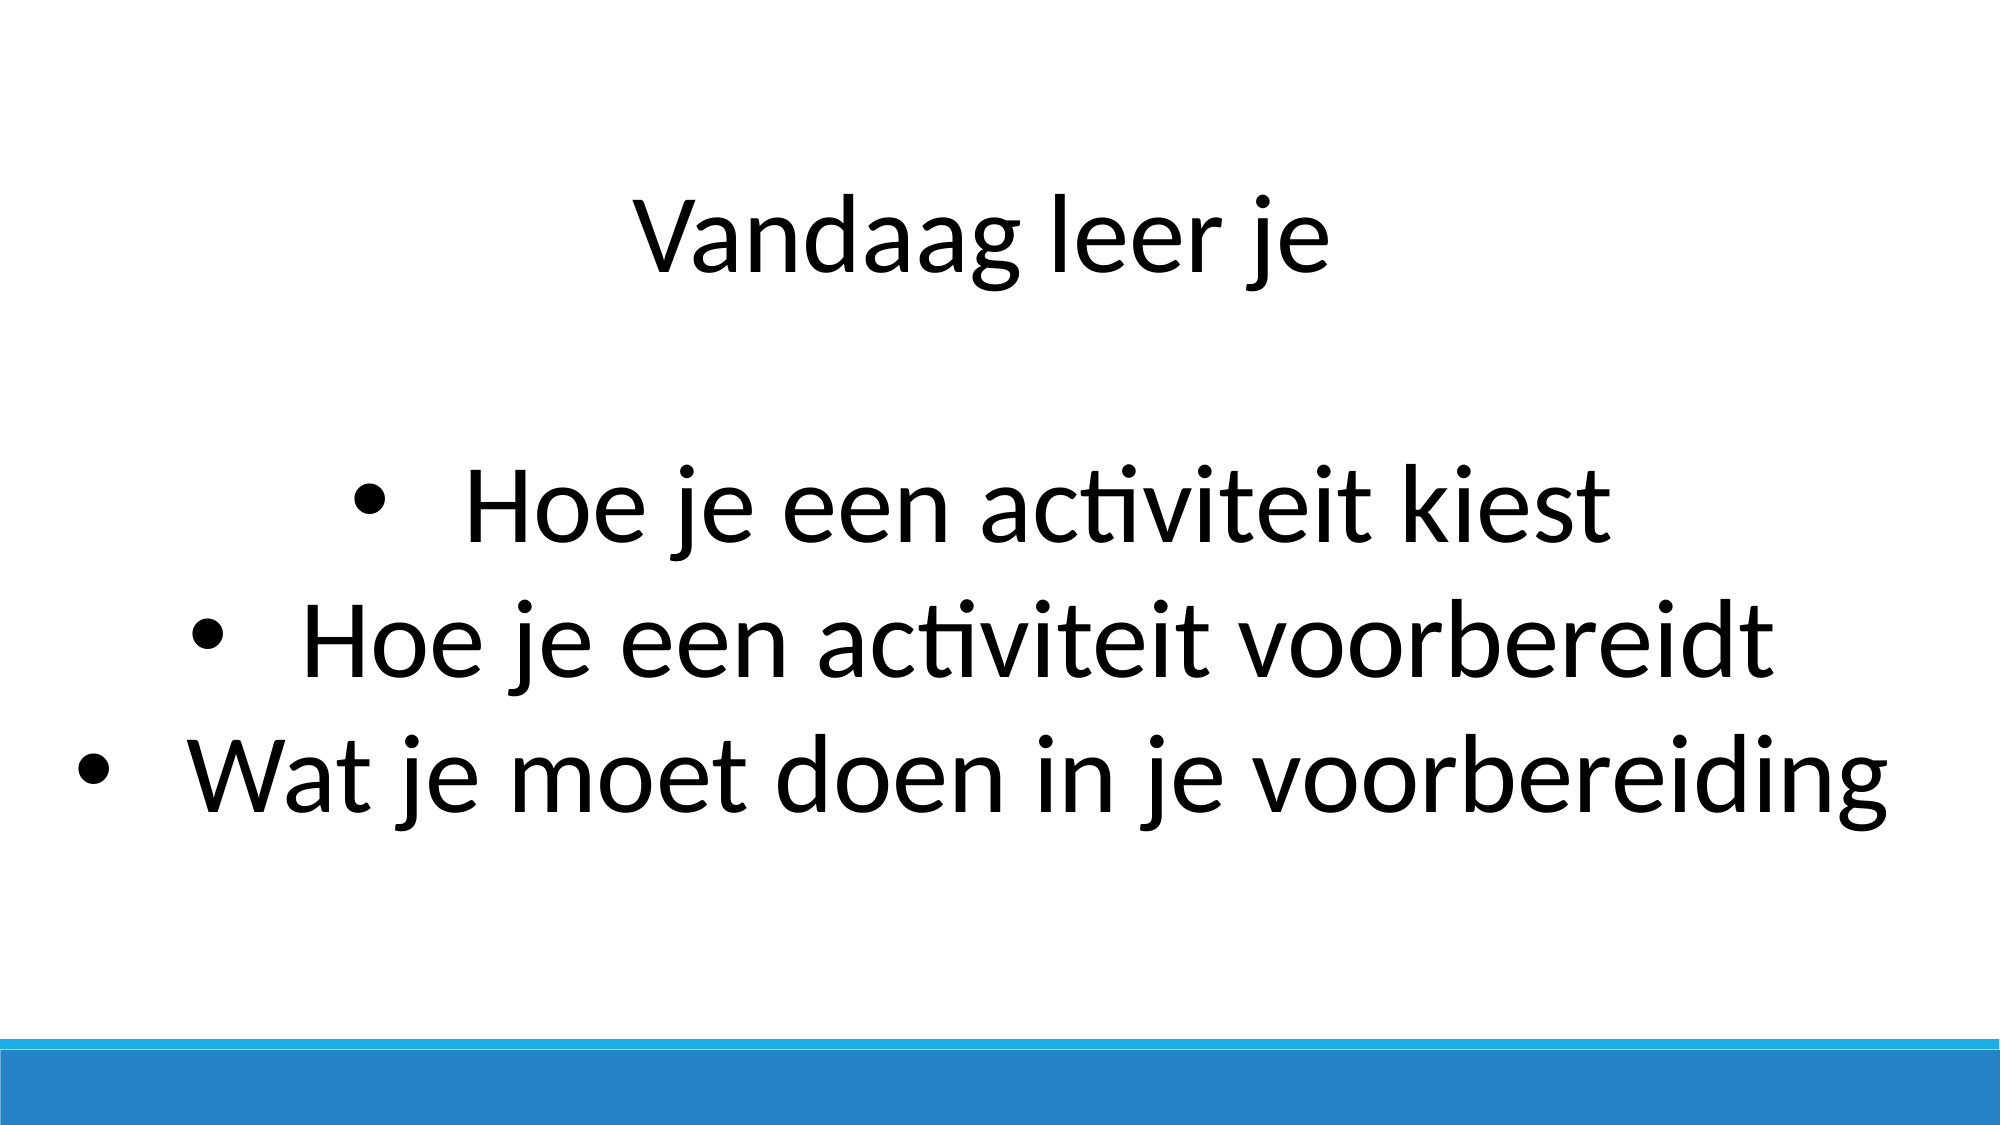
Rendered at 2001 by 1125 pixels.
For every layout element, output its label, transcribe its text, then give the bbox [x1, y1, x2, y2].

text_box Vandaag leer je Hoe je een activiteit kiest Hoe je een activiteit voorbereidt Wat je moet doen in je voorbereiding [59, 152, 1907, 843]
